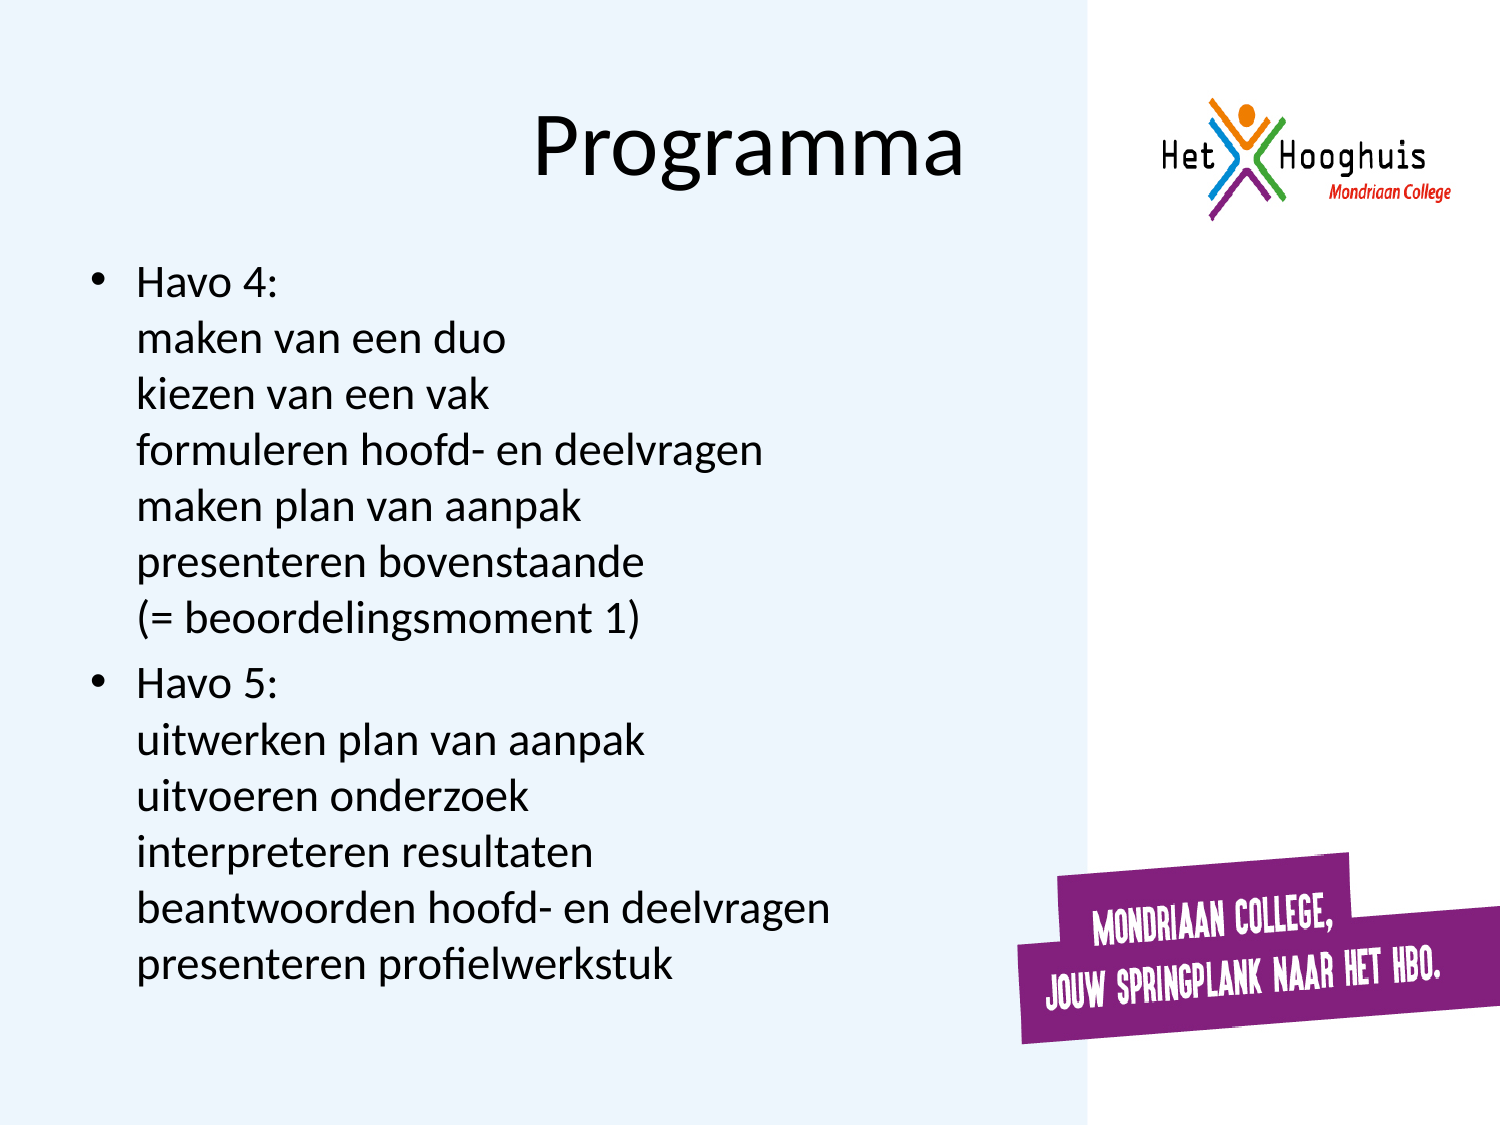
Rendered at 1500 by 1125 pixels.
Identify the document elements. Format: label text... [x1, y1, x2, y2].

picture [0, 0, 1500, 1125]
list Havo 4: maken van een duo kiezen van een vak formuleren hoofd- en deelvragen maken plan van aanpak presenteren bovenstaande (= beoordelingsmoment 1) Havo 5: uitwerken plan van aanpak uitvoeren onderzoek interpreteren resultaten beantwoorden hoofd- en deelvragen presenteren profielwerkstuk [75, 243, 1425, 1059]
title Programma [75, 45, 1425, 233]
